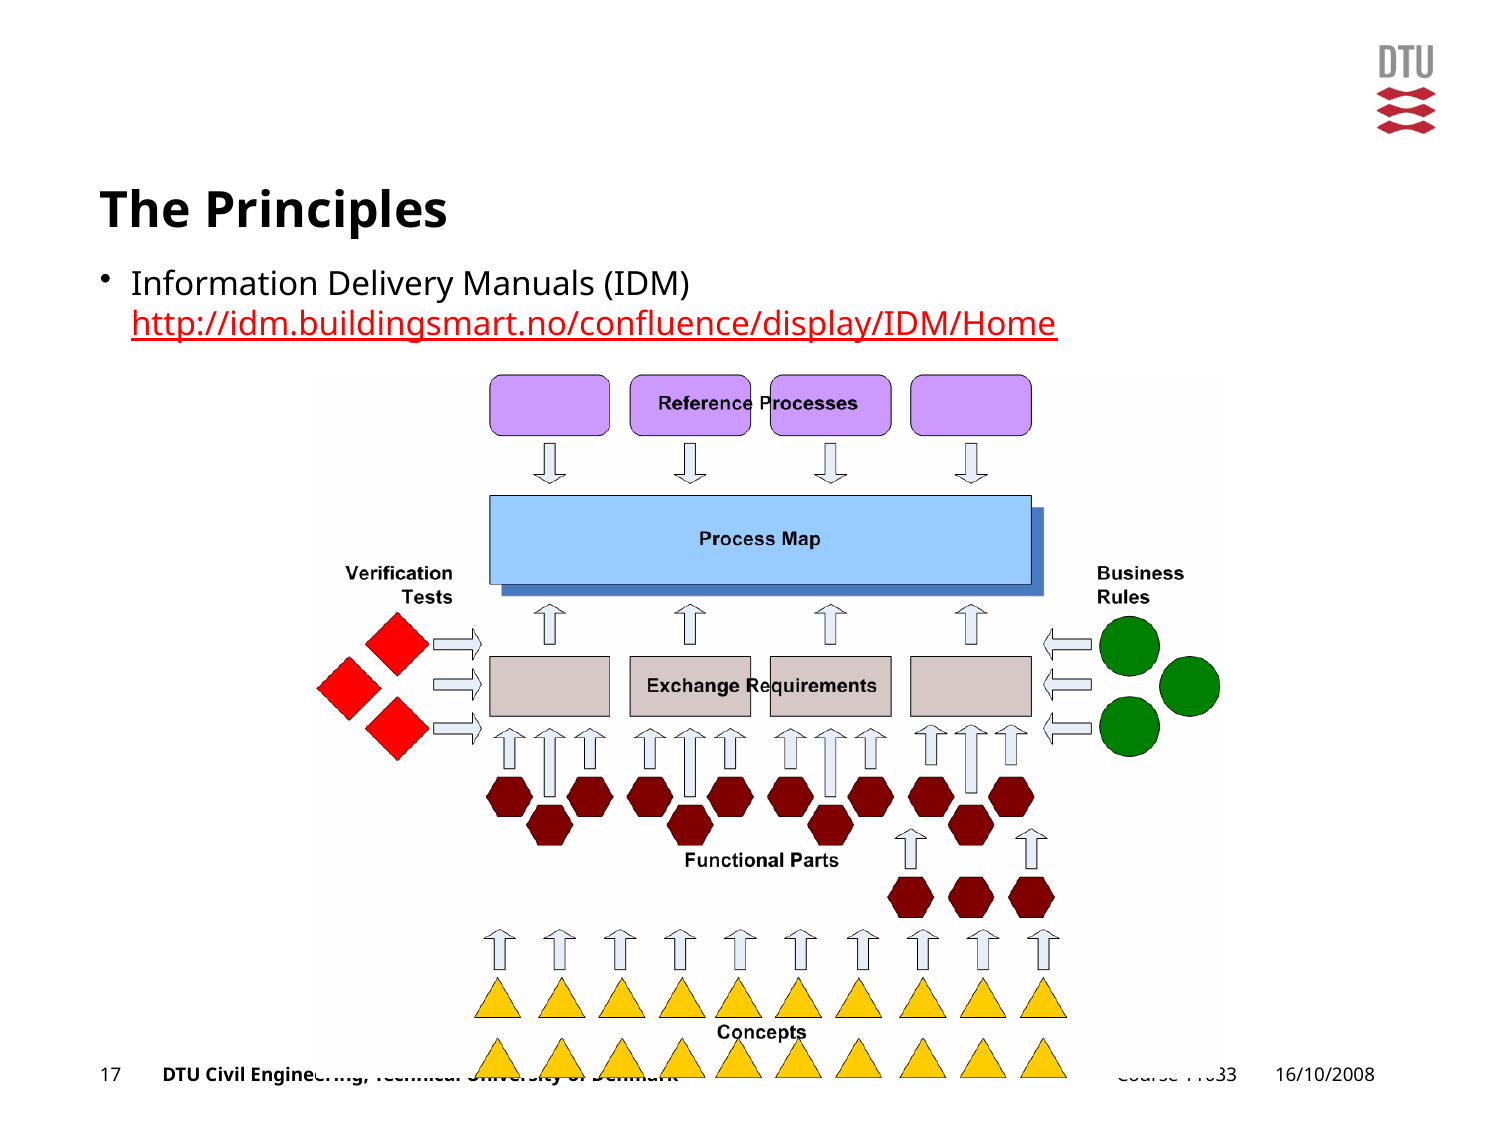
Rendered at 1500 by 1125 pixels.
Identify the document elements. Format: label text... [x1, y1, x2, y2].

title The Principles [99, 49, 1376, 238]
picture [316, 374, 1221, 1079]
list Information Delivery Manuals (IDM) http://idm.buildingsmart.no/confluence/display/IDM/Home [99, 262, 1376, 1012]
picture [1356, 45, 1436, 134]
